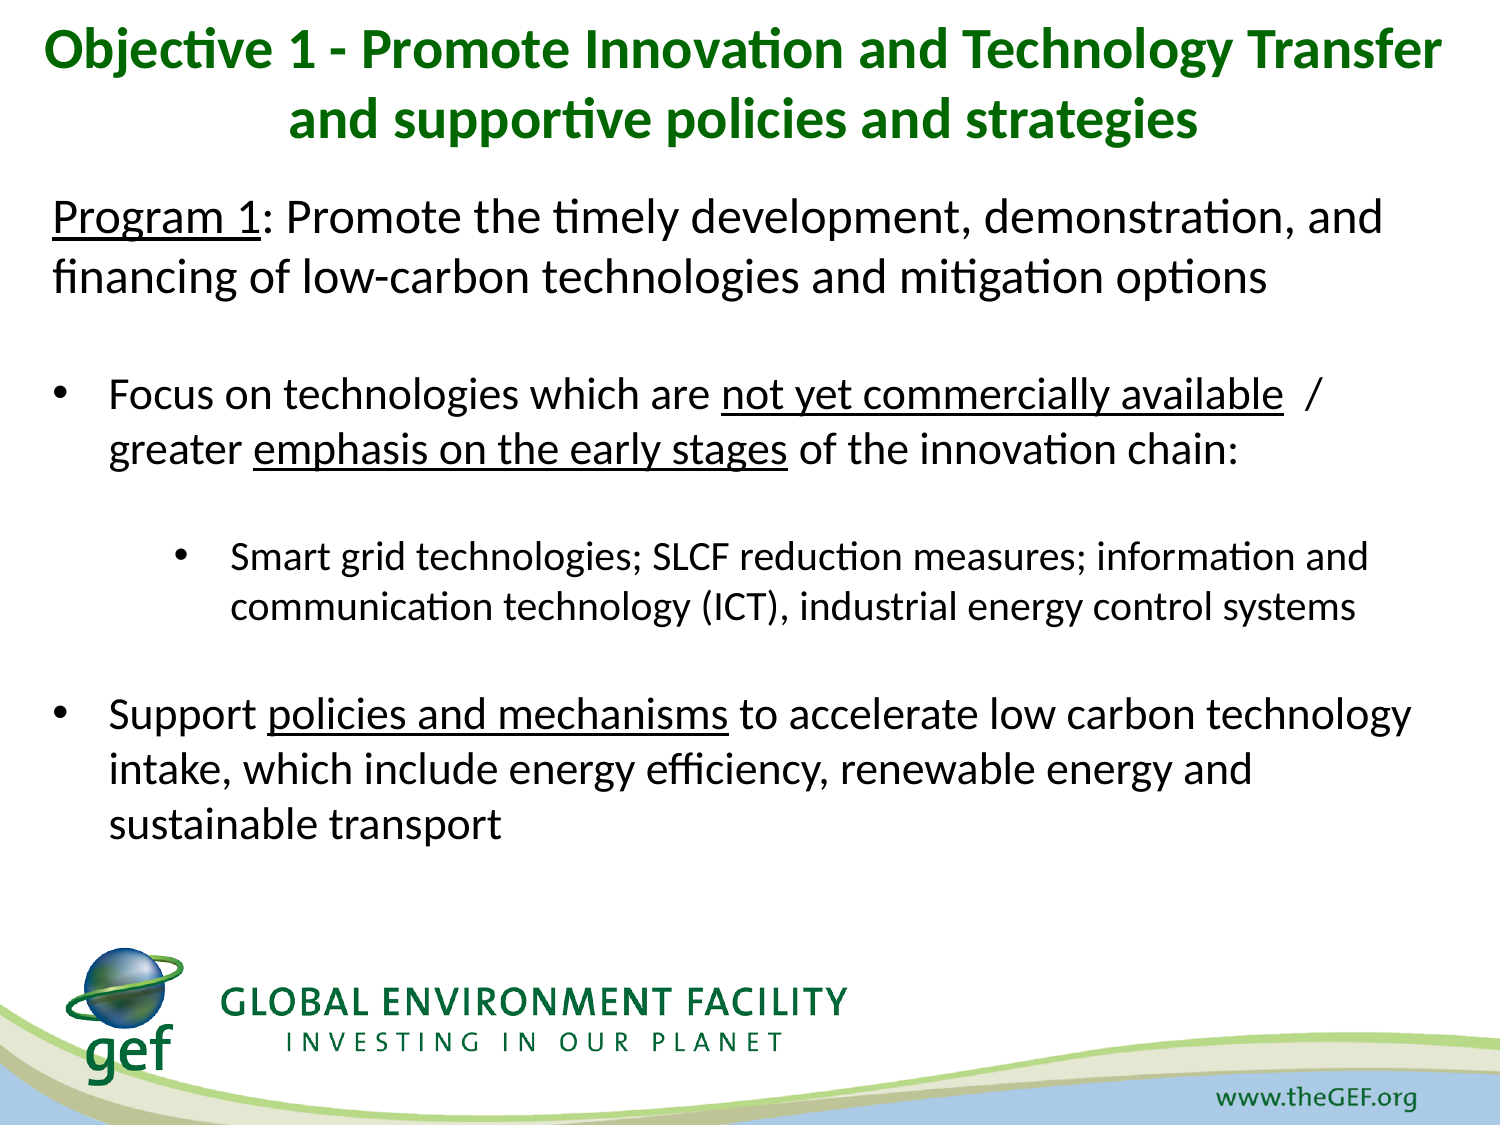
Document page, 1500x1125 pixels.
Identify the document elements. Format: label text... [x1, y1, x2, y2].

picture [0, 920, 1500, 1125]
title Objective 1 - Promote Innovation and Technology Transfer and supportive policies and strategies [12, 12, 1476, 138]
text_box Program 1: Promote the timely development, demonstration, and financing of low-carbon technologies and mitigation options Focus on technologies which are not yet commercially available / greater emphasis on the early stages of the innovation chain: Smart grid technologies; SLCF reduction measures; information and communication technology (ICT), industrial energy control systems Support policies and mechanisms to accelerate low carbon technology intake, which include energy efficiency, renewable energy and sustainable transport [37, 176, 1475, 1027]
